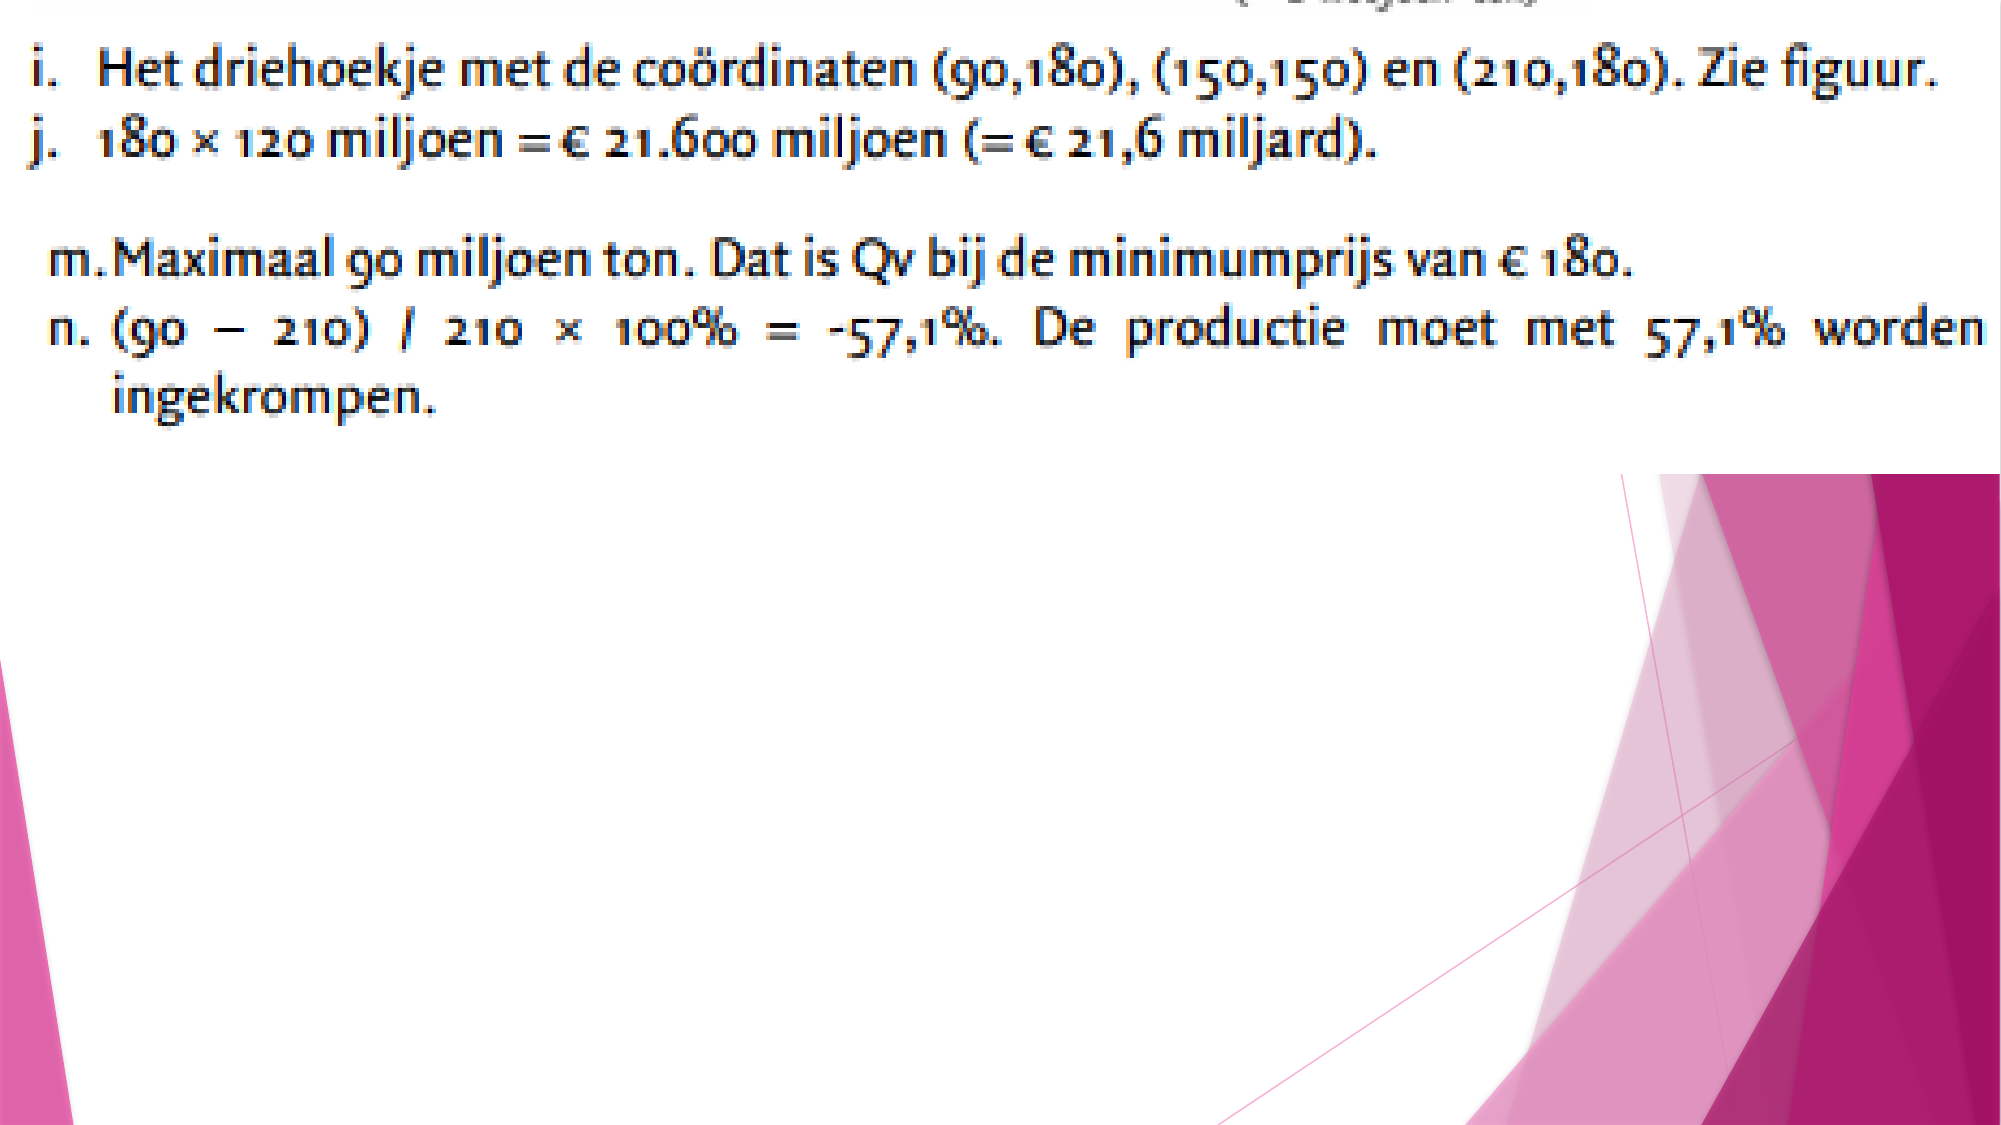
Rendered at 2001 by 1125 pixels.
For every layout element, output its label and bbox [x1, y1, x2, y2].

picture [0, 0, 2000, 474]
